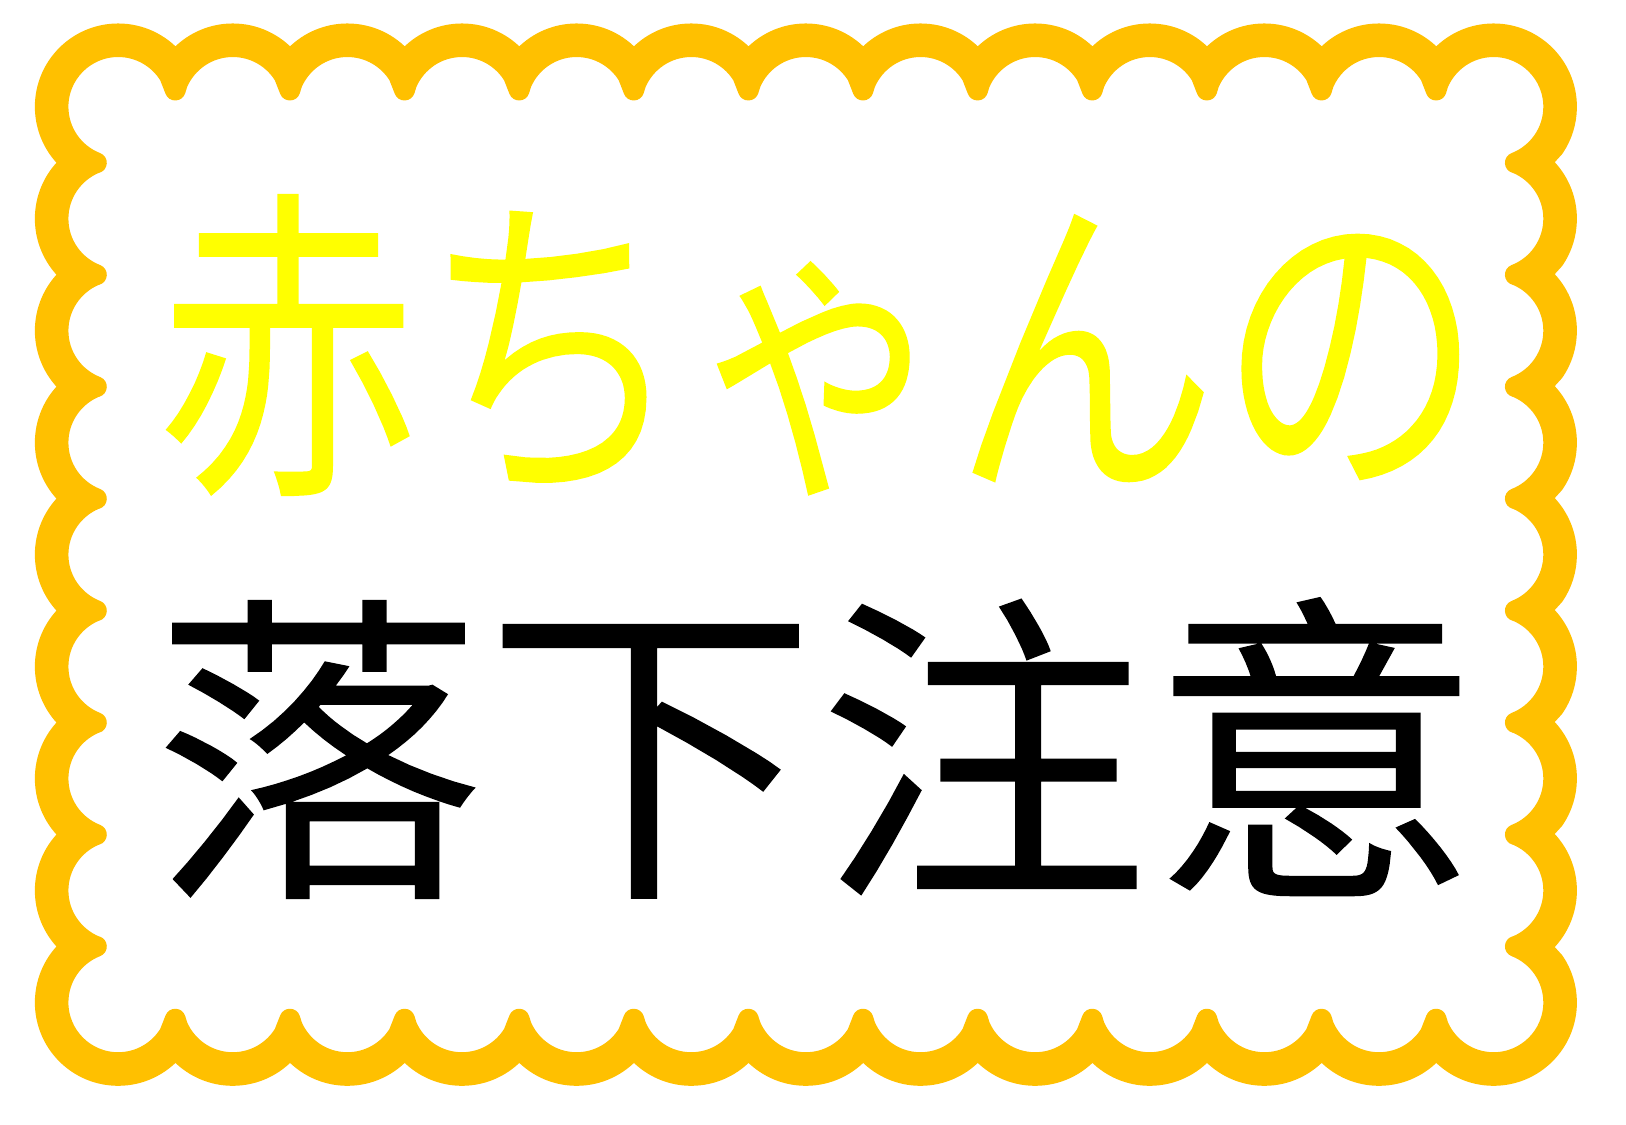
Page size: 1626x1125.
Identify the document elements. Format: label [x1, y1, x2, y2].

text_box [43, 31, 1569, 1078]
